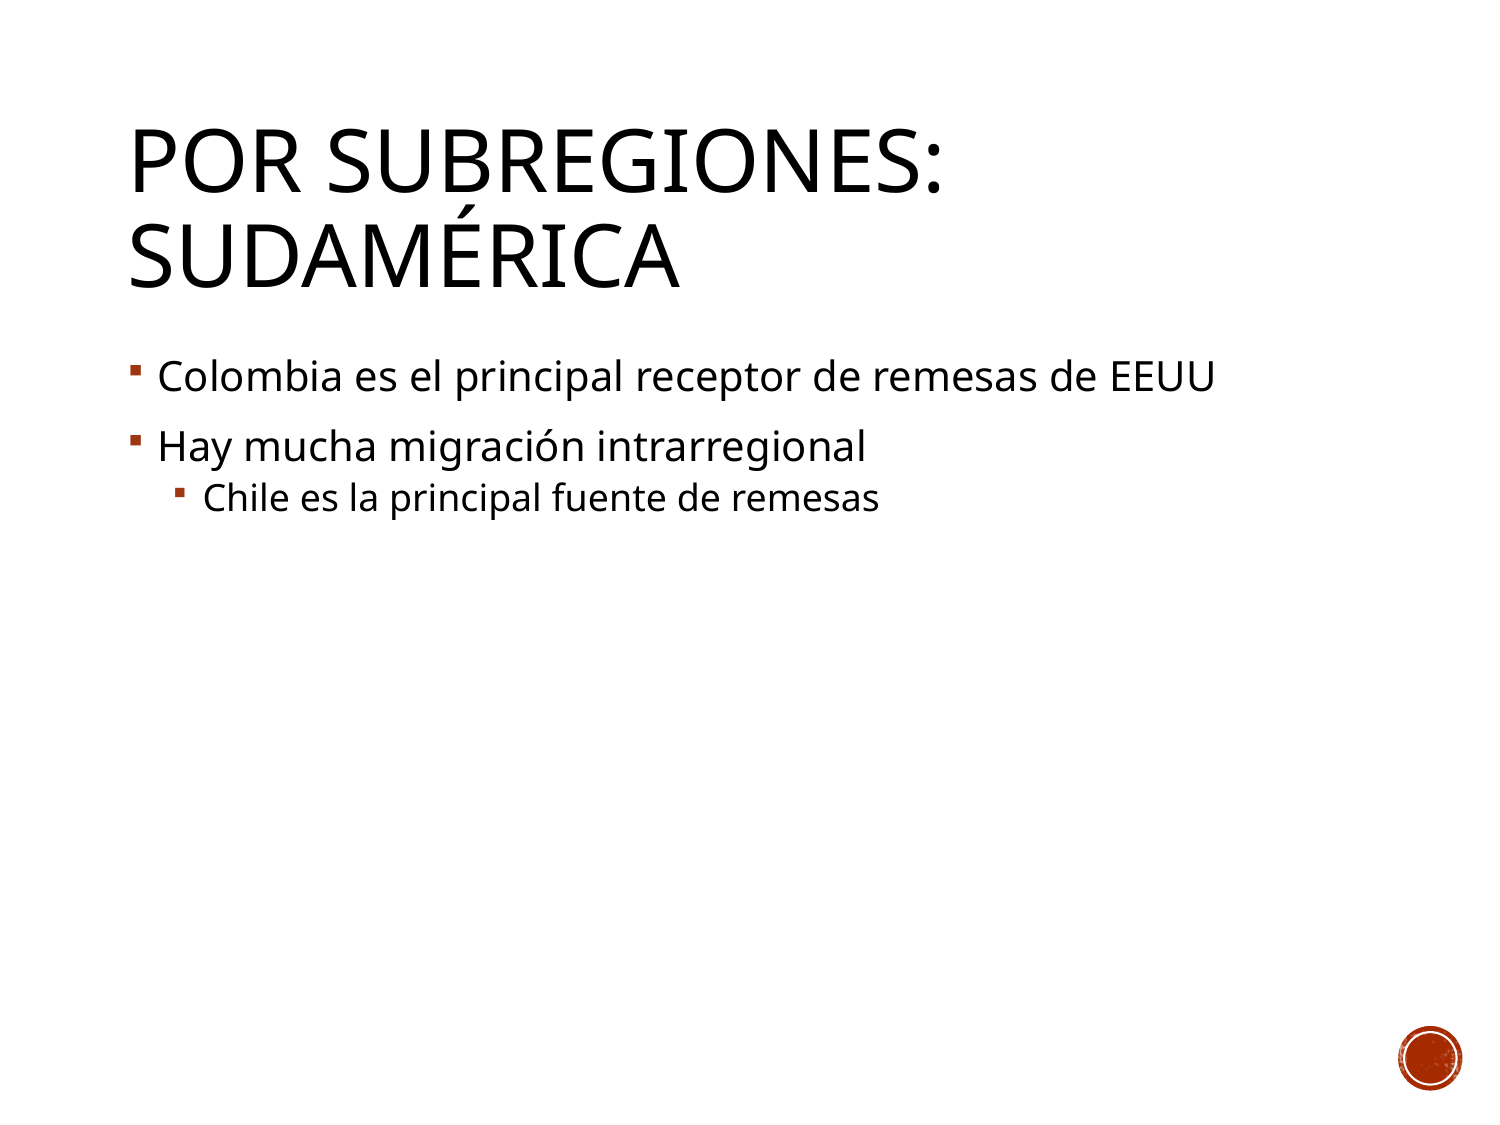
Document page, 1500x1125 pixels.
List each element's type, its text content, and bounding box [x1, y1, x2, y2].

title Por subregiones: sudamérica [112, 79, 1388, 344]
list Colombia es el principal receptor de remesas de EEUU Hay mucha migración intrarregional Chile es la principal fuente de remesas [112, 348, 1388, 1013]
